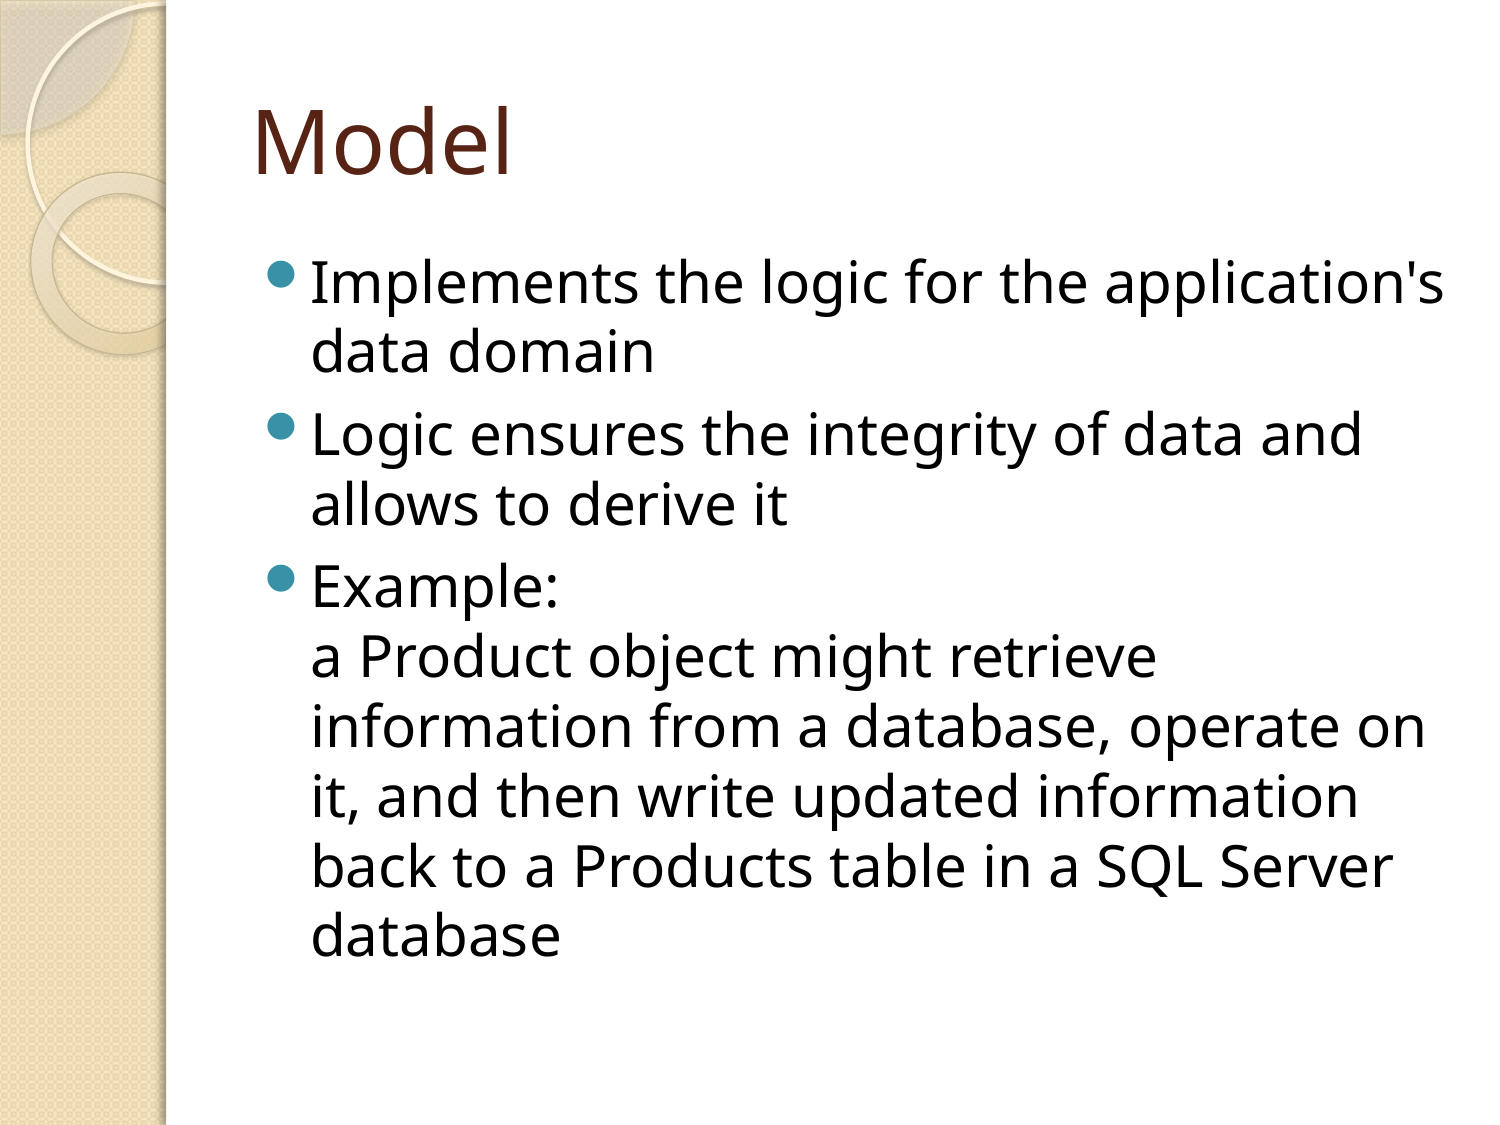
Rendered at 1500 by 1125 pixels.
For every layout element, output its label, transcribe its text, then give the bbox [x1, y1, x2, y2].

title Model [235, 45, 1466, 233]
list Implements the logic for the application's data domain Logic ensures the integrity of data and allows to derive it Example: a Product object might retrieve information from a database, operate on it, and then write updated information back to a Products table in a SQL Server database [235, 237, 1466, 1025]
